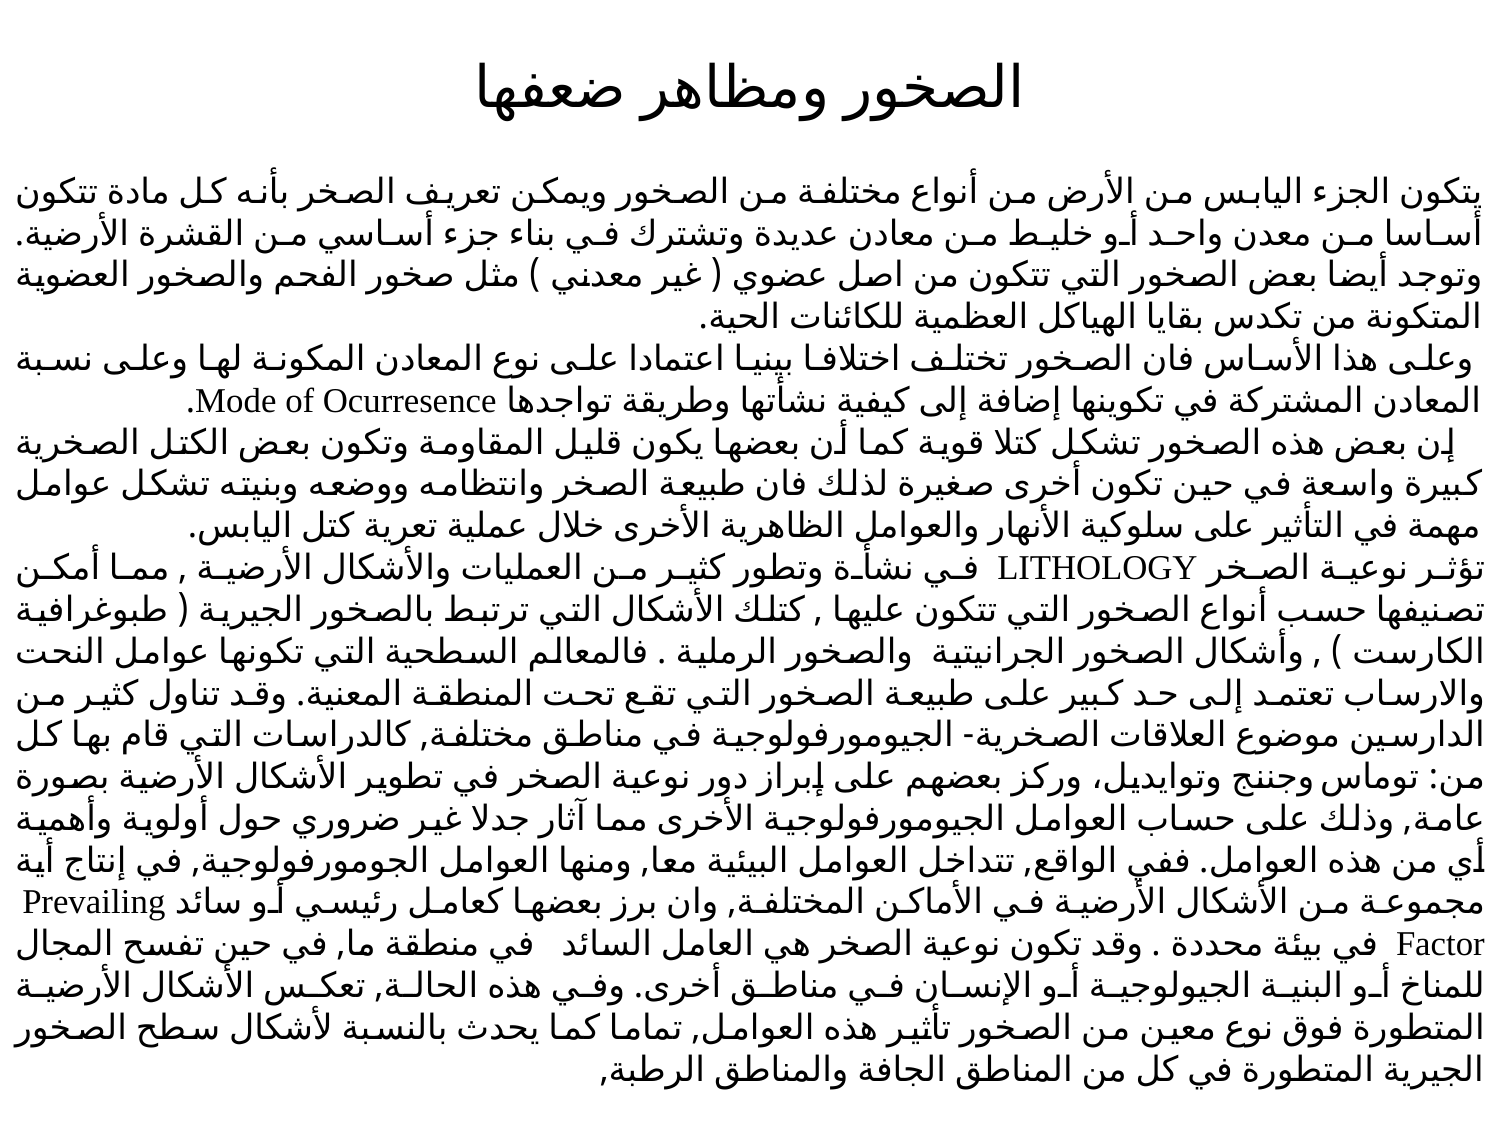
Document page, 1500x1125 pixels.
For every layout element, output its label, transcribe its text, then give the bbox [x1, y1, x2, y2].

subtitle يتكون الجزء اليابس من الأرض من أنواع مختلفة من الصخور ويمكن تعريف الصخر بأنه كل مادة تتكون أساسا من معدن واحد أو خليط من معادن عديدة وتشترك في بناء جزء أساسي من القشرة الأرضية. وتوجد أيضا بعض الصخور التي تتكون من اصل عضوي ( غير معدني ) مثل صخور الفحم والصخور العضوية المتكونة من تكدس بقايا الهياكل العظمية للكائنات الحية. وعلى هذا الأساس فان الصخور تختلف اختلافا بينيا اعتمادا على نوع المعادن المكونة لها وعلى نسبة المعادن المشتركة في تكوينها إضافة إلى كيفية نشأتها وطريقة تواجدها Mode of Ocurresence. إن بعض هذه الصخور تشكل كتلا قوية كما أن بعضها يكون قليل المقاومة وتكون بعض الكتل الصخرية كبيرة واسعة في حين تكون أخرى صغيرة لذلك فان طبيعة الصخر وانتظامه ووضعه وبنيته تشكل عوامل مهمة في التأثير على سلوكية الأنهار والعوامل الظاهرية الأخرى خلال عملية تعرية كتل اليابس. تؤثر نوعية الصخر LITHOLOGY في نشأة وتطور كثير من العمليات والأشكال الأرضية , مما أمكن تصنيفها حسب أنواع الصخور التي تتكون عليها , كتلك الأشكال التي ترتبط بالصخور الجيرية ( طبوغرافية الكارست ) , وأشكال الصخور الجرانيتية والصخور الرملية . فالمعالم السطحية التي تكونها عوامل النحت والارساب تعتمد إلى حد كبير على طبيعة الصخور التي تقع تحت المنطقة المعنية. وقد تناول كثير من الدارسين موضوع العلاقات الصخرية- الجيومورفولوجية في مناطق مختلفة, كالدراسات التي قام بها كل من: توماس وجننج وتوايديل، وركز بعضهم على إبراز دور نوعية الصخر في تطوير الأشكال الأرضية بصورة عامة, وذلك على حساب العوامل الجيومورفولوجية الأخرى مما آثار جدلا غير ضروري حول أولوية وأهمية أي من هذه العوامل. ففي الواقع, تتداخل العوامل البيئية معا, ومنها العوامل الجومورفولوجية, في إنتاج أية مجموعة من الأشكال الأرضية في الأماكن المختلفة, وان برز بعضها كعامل رئيسي أو سائد Prevailing Factor في بيئة محددة . وقد تكون نوعية الصخر هي العامل السائد في منطقة ما, في حين تفسح المجال للمناخ أو البنية الجيولوجية أو الإنسان في مناطق أخرى. وفي هذه الحالة, تعكس الأشكال الأرضية المتطورة فوق نوع معين من الصخور تأثير هذه العوامل, تماما كما يحدث بالنسبة لأشكال سطح الصخور الجيرية المتطورة في كل من المناطق الجافة والمناطق الرطبة, [0, 160, 1500, 1106]
title الصخور ومظاهر ضعفها [112, 30, 1388, 138]
